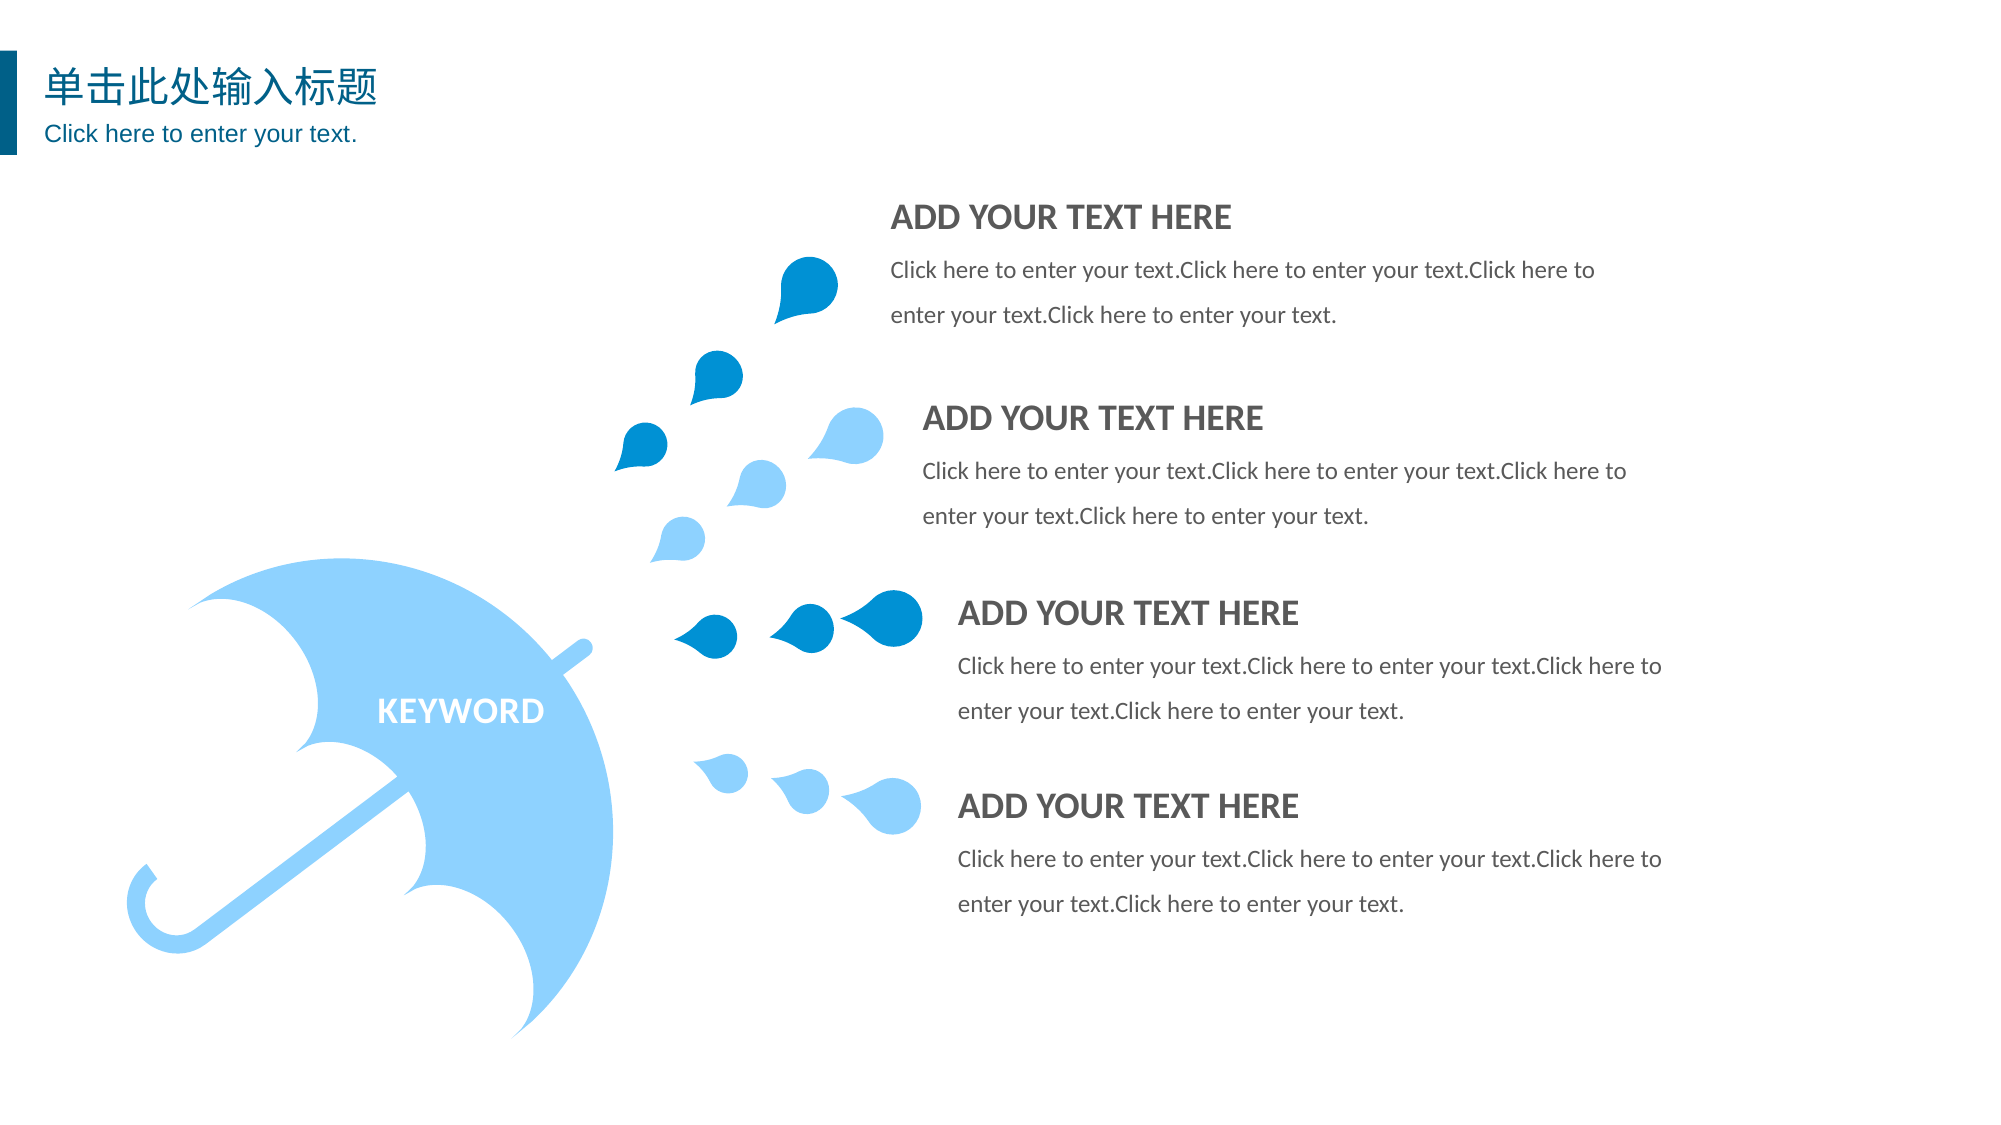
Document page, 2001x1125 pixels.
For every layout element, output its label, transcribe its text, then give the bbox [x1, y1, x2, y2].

text_box [688, 349, 744, 408]
text_box Click here to enter your text.Click here to enter your text.Click here to enter your text.Click here to enter your text. [943, 820, 1722, 925]
text_box [766, 602, 835, 655]
text_box KEYWORD [347, 686, 576, 732]
text_box Click here to enter your text.Click here to enter your text.Click here to enter your text.Click here to enter your text. [943, 626, 1722, 732]
text_box Click here to enter your text.Click here to enter your text.Click here to enter your text.Click here to enter your text. [907, 432, 1687, 537]
text_box [671, 613, 739, 660]
text_box [768, 767, 831, 816]
text_box [805, 406, 885, 466]
text_box 单击此处输入标题 [29, 53, 418, 119]
text_box Click here to enter your text. [37, 105, 409, 154]
text_box Click here to enter your text.Click here to enter your text.Click here to enter your text.Click here to enter your text. [875, 230, 1655, 336]
text_box [0, 50, 18, 156]
text_box ADD YOUR TEXT HERE [875, 184, 1349, 230]
text_box [838, 776, 923, 836]
text_box ADD YOUR TEXT HERE [943, 773, 1416, 820]
text_box [772, 255, 839, 327]
text_box [837, 589, 924, 648]
text_box [724, 458, 788, 510]
text_box ADD YOUR TEXT HERE [943, 580, 1416, 626]
text_box [612, 421, 669, 474]
text_box [125, 557, 615, 1042]
text_box [647, 515, 707, 565]
text_box [690, 752, 749, 795]
text_box ADD YOUR TEXT HERE [907, 385, 1381, 432]
